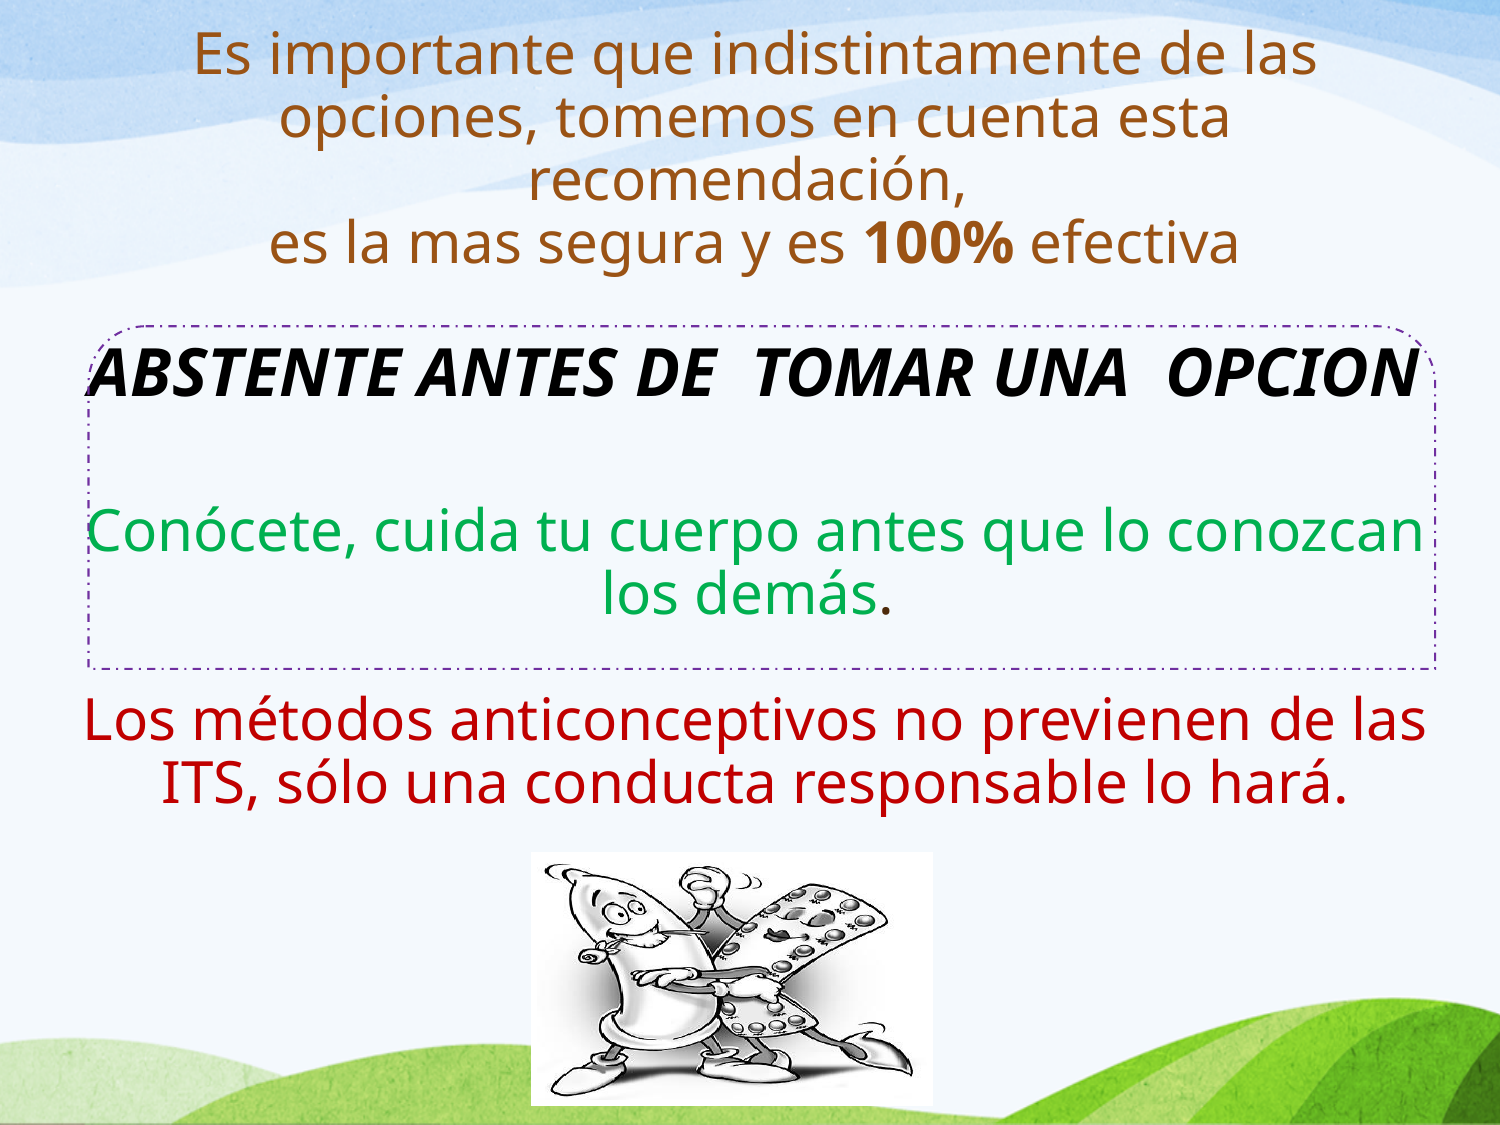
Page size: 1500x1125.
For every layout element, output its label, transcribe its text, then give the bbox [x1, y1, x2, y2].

title Es importante que indistintamente de las opciones, tomemos en cuenta esta recomendación, es la mas segura y es 100% efectiva ABSTENTE ANTES DE TOMAR UNA OPCION Conócete, cuida tu cuerpo antes que lo conozcan los demás. Los métodos anticonceptivos no previenen de las ITS, sólo una conducta responsable lo hará. [64, 420, 1446, 894]
picture [0, 0, 1500, 1125]
text_box [87, 325, 1437, 670]
